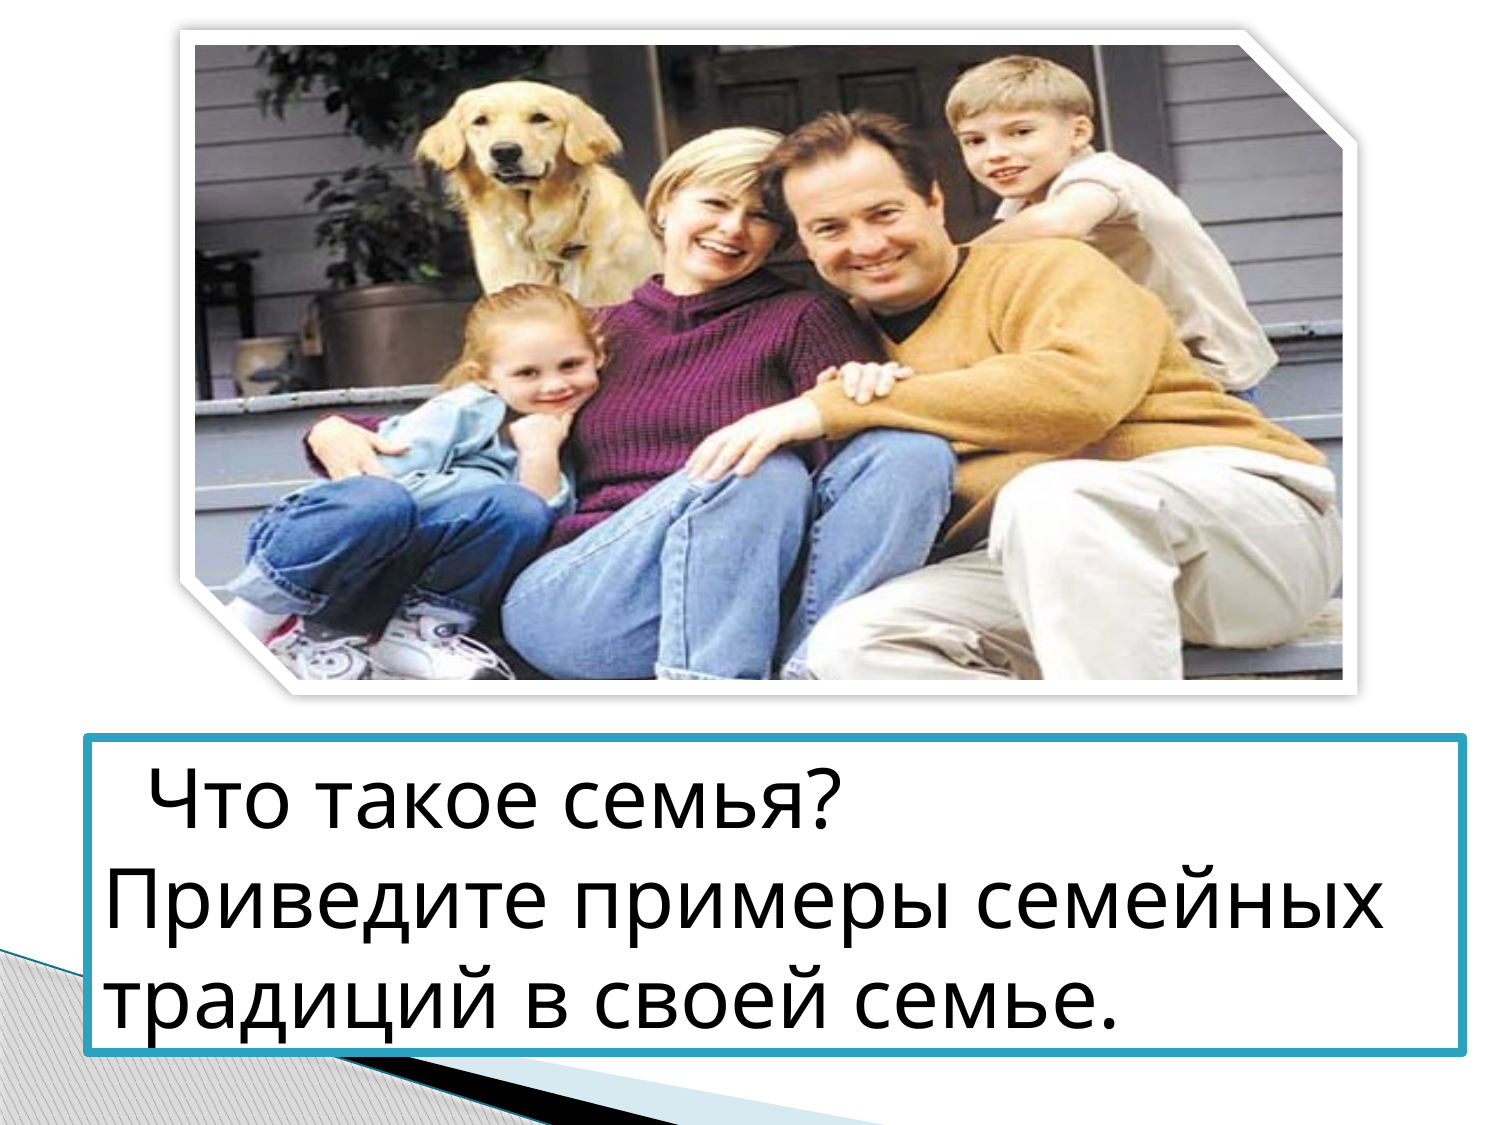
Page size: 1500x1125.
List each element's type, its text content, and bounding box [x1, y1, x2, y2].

text_box Что такое семья? Приведите примеры семейных традиций в своей семье. [83, 733, 1467, 1057]
picture [187, 37, 1351, 688]
